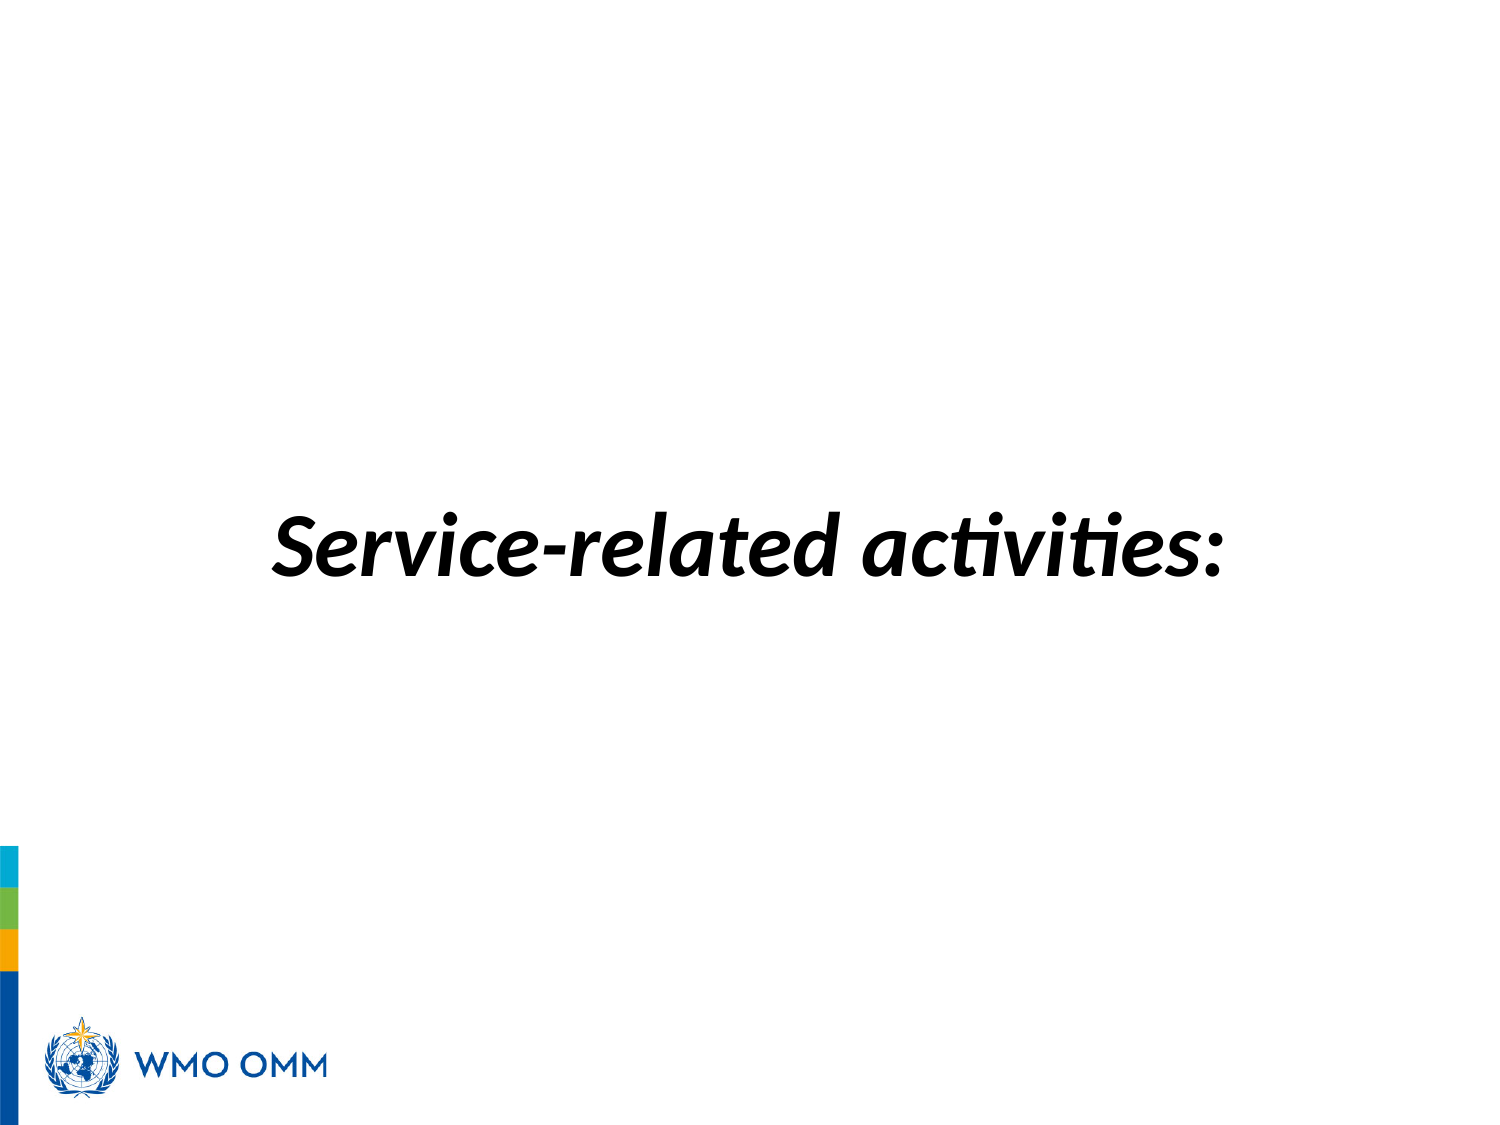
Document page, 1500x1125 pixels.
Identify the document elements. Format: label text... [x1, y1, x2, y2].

title Service-related activities: [75, 446, 1425, 634]
picture [0, 845, 327, 1125]
